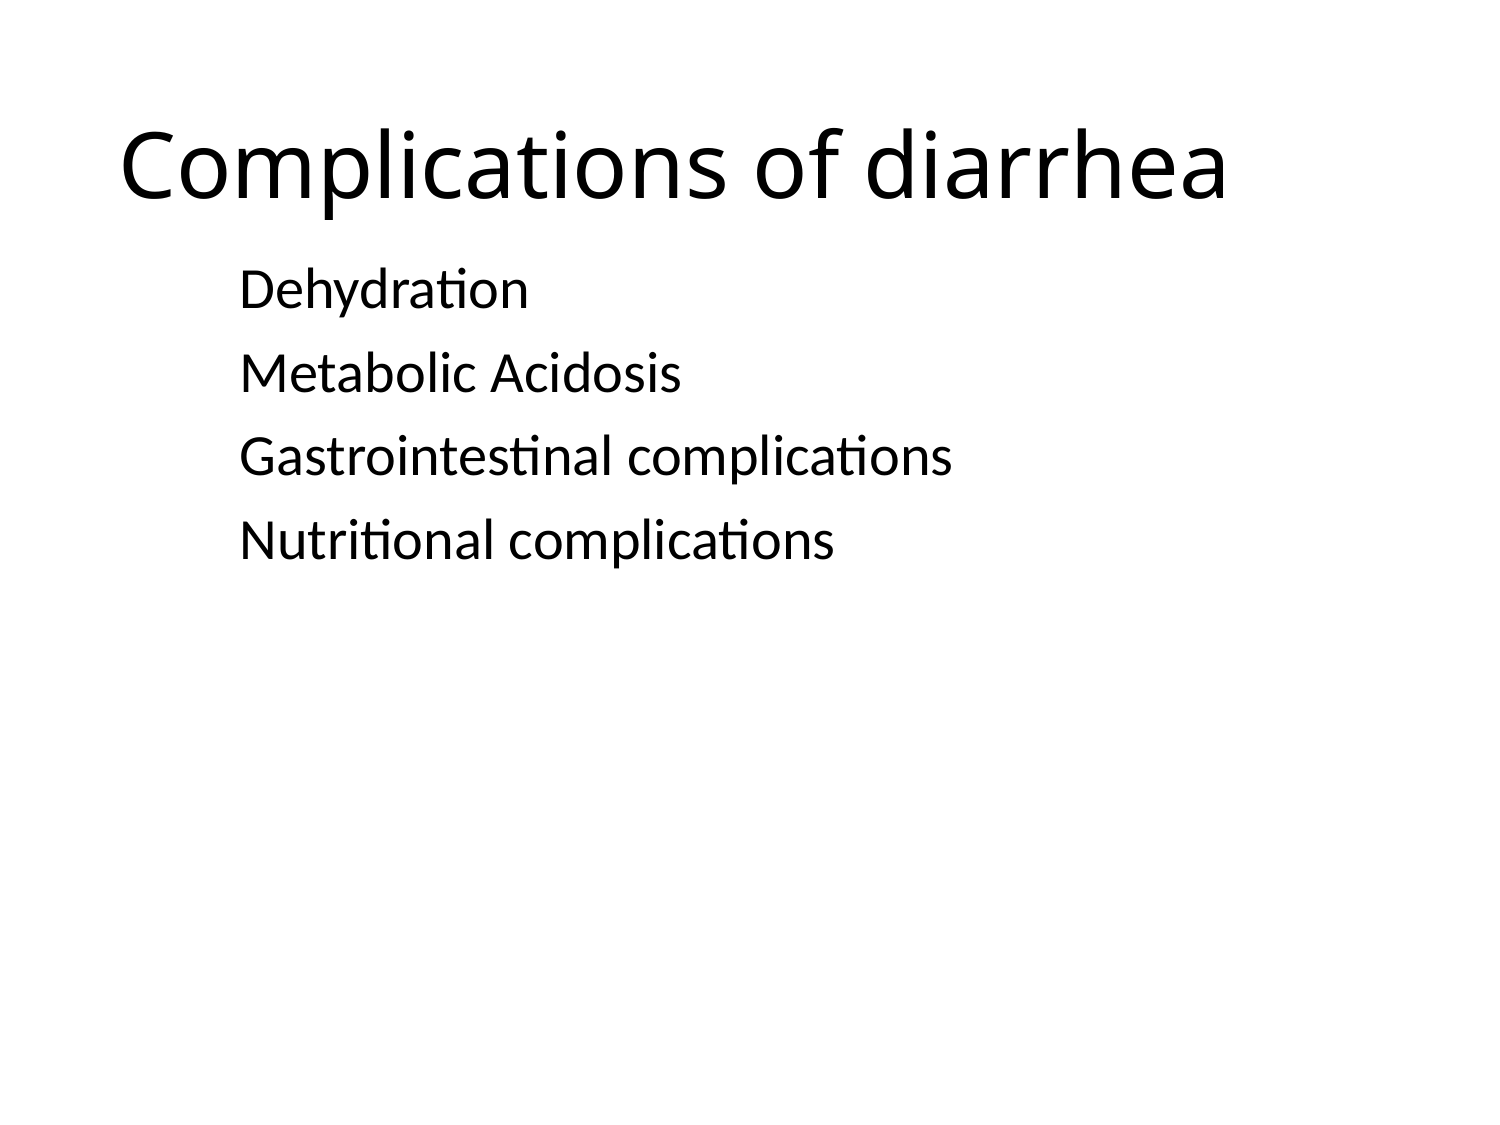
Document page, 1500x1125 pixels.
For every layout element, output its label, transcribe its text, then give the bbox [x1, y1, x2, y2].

list Dehydration Metabolic Acidosis Gastrointestinal complications Nutritional complications [224, 250, 1271, 1001]
title Complications of diarrhea [103, 59, 1397, 278]
